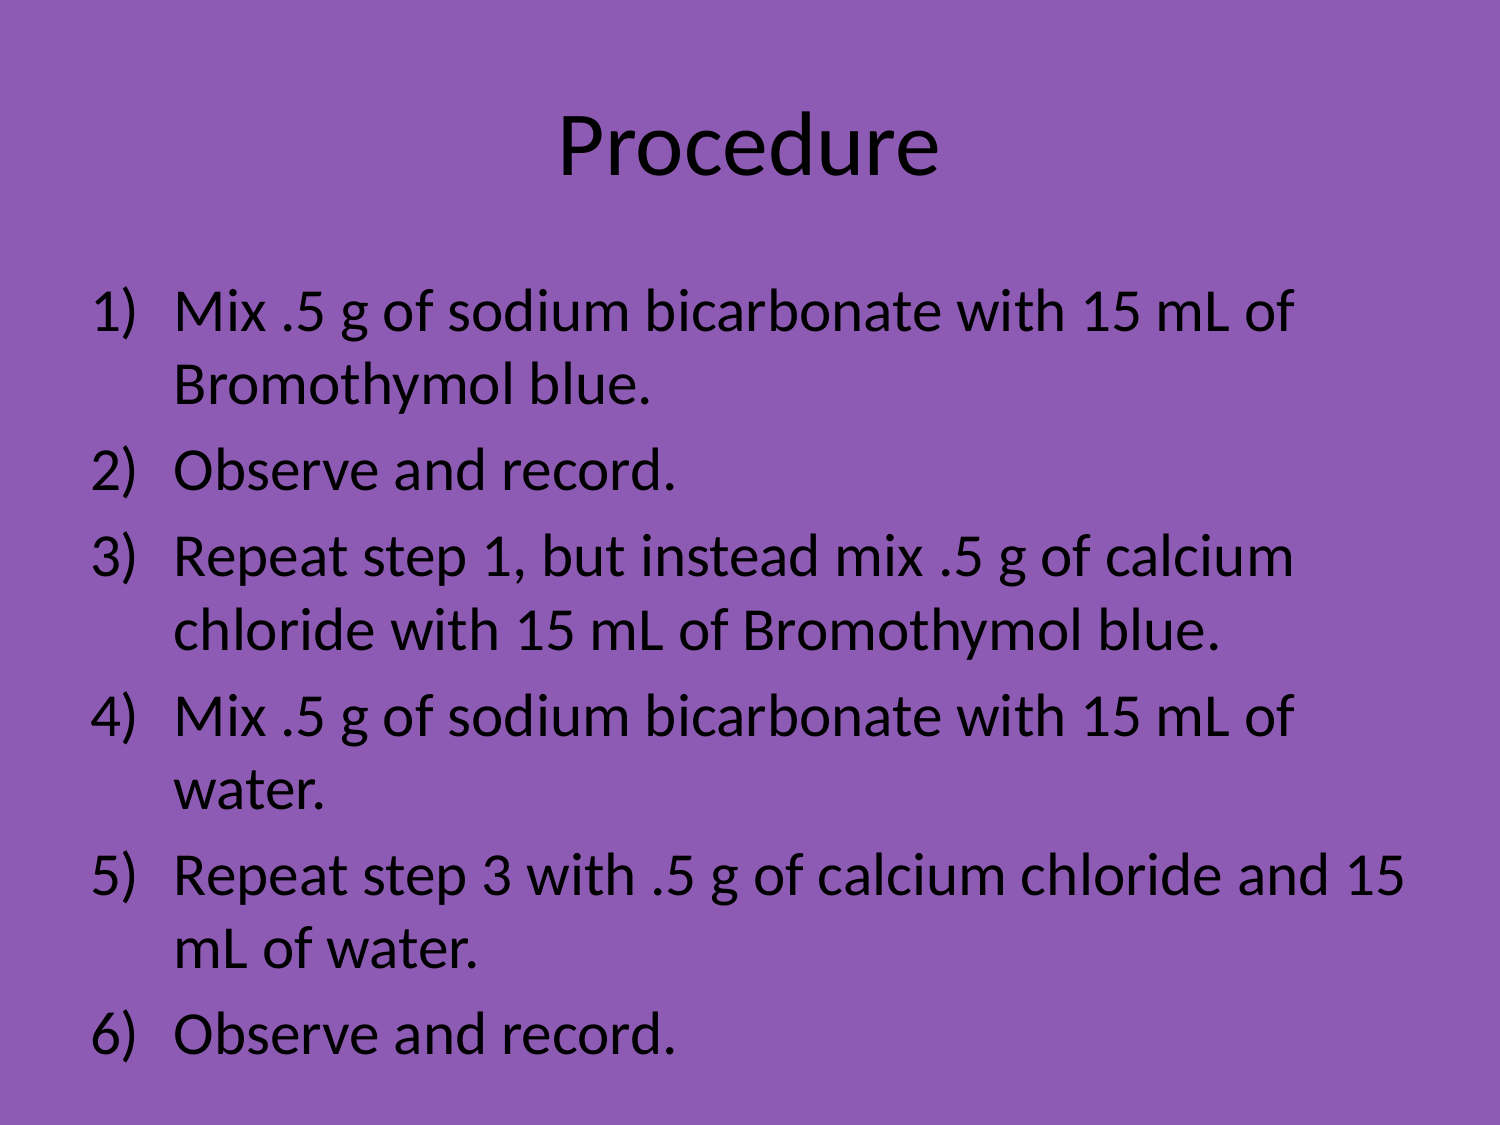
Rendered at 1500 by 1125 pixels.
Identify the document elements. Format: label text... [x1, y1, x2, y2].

list Mix .5 g of sodium bicarbonate with 15 mL of Bromothymol blue. Observe and record. Repeat step 1, but instead mix .5 g of calcium chloride with 15 mL of Bromothymol blue. Mix .5 g of sodium bicarbonate with 15 mL of water. Repeat step 3 with .5 g of calcium chloride and 15 mL of water. Observe and record. [75, 262, 1425, 1075]
title Procedure [75, 45, 1425, 233]
